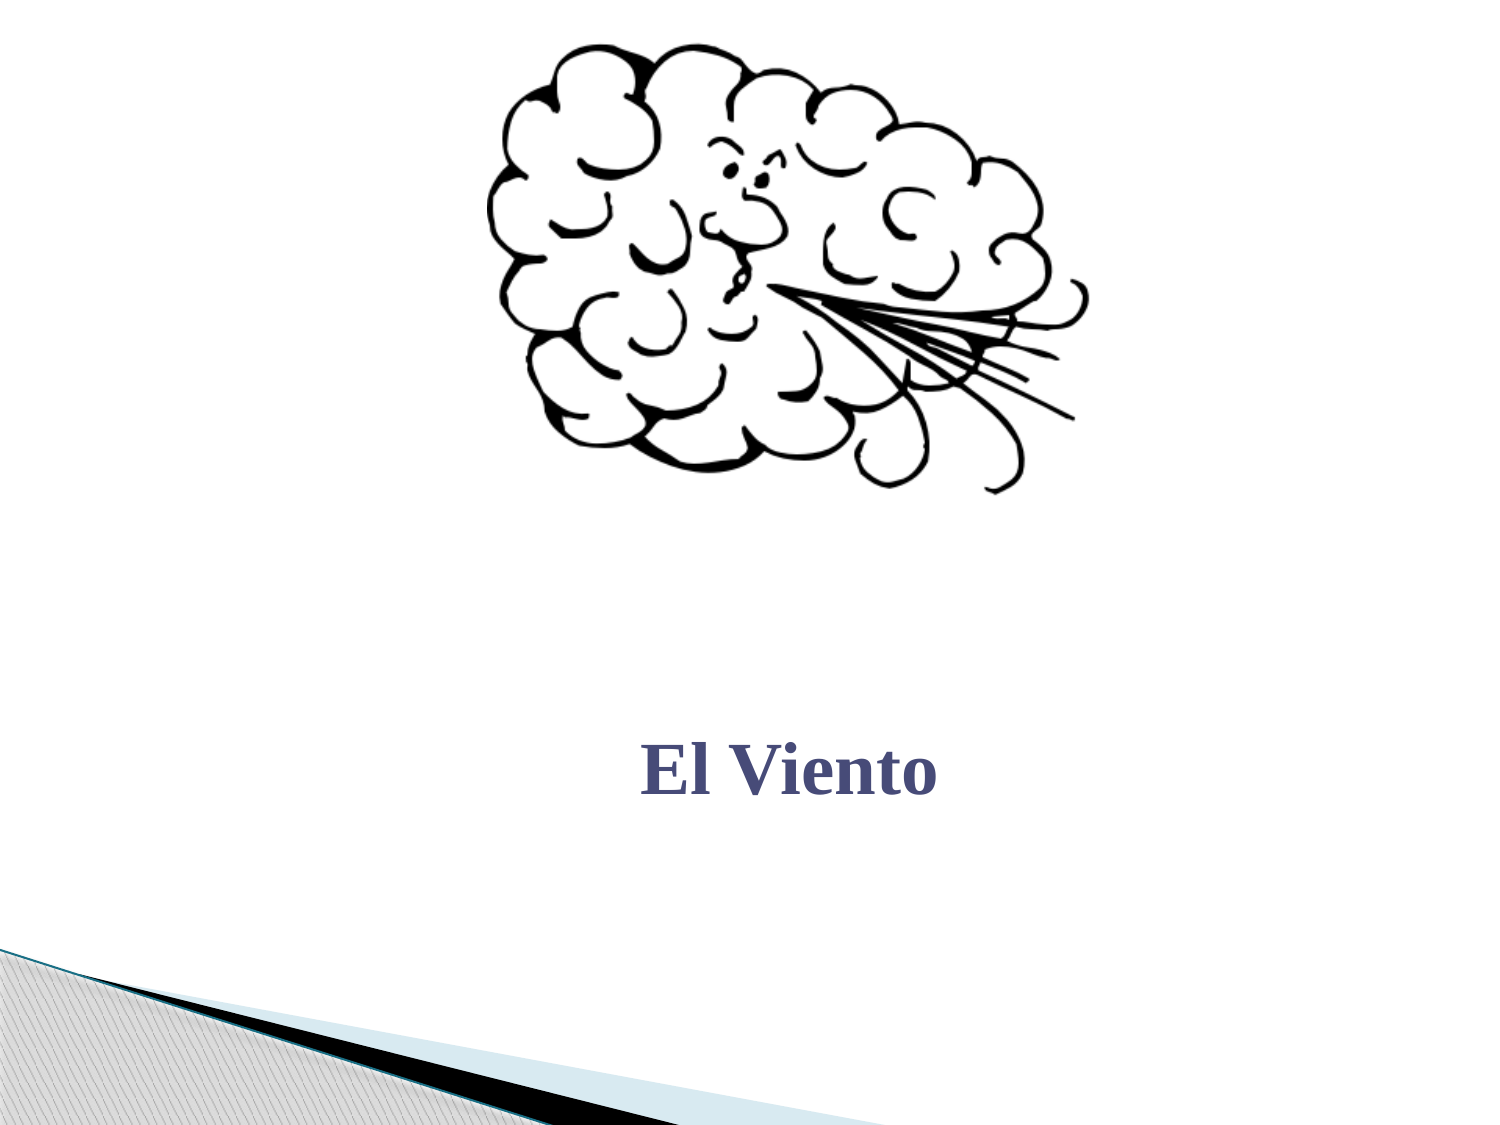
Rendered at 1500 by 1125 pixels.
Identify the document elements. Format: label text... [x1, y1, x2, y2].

picture [487, 37, 1119, 587]
text_box El Viento [537, 712, 1042, 818]
